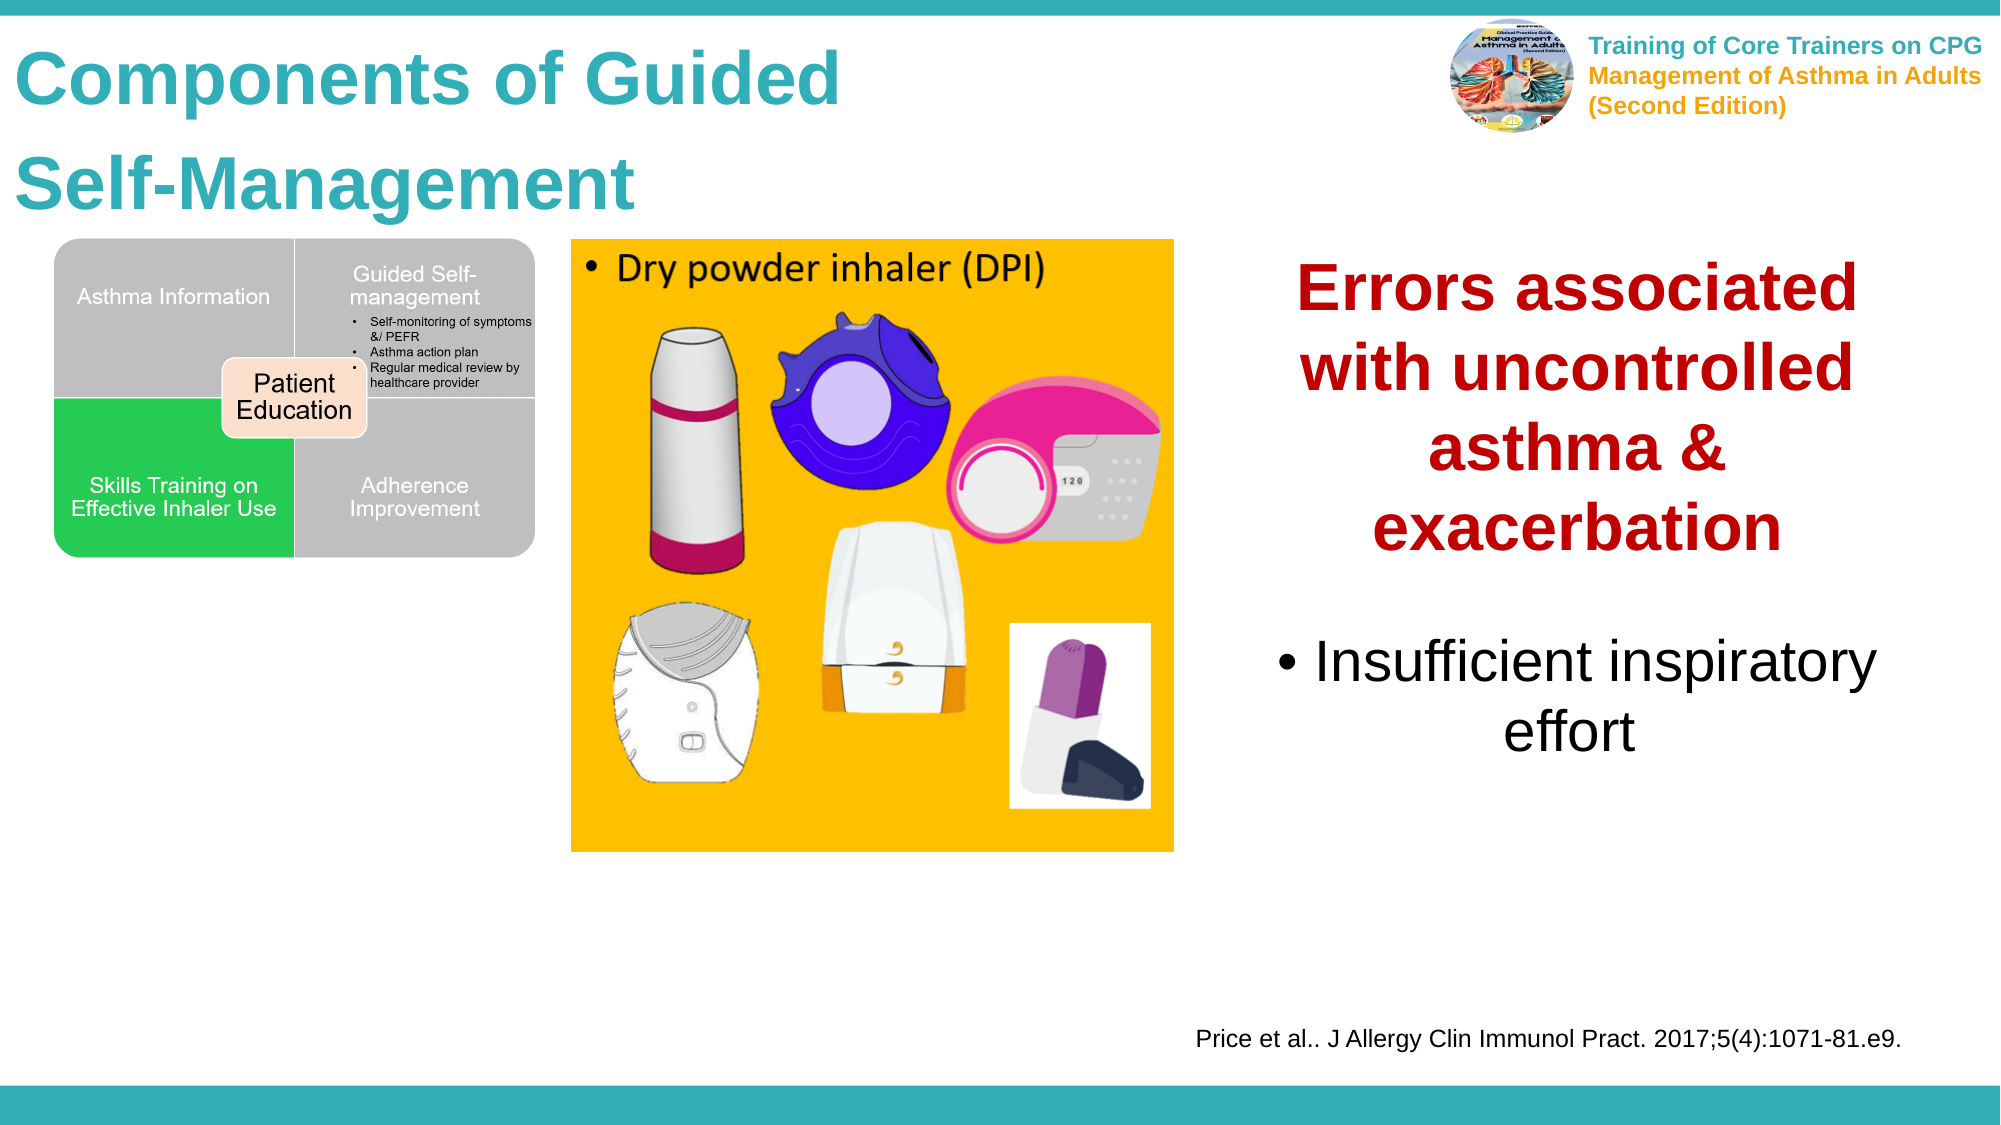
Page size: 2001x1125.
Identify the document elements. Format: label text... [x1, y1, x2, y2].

picture [563, 223, 1182, 860]
text_box Price et al.. J Allergy Clin Immunol Pract. 2017;5(4):1071-81.e9. [1180, 1015, 1976, 1060]
picture [1451, 18, 1573, 64]
picture [32, 225, 539, 563]
list Components of Guided Self-Management [0, 64, 1630, 191]
text_box Errors associated with uncontrolled asthma & exacerbation • Insufficient inspiratory effort [1212, 236, 1944, 771]
